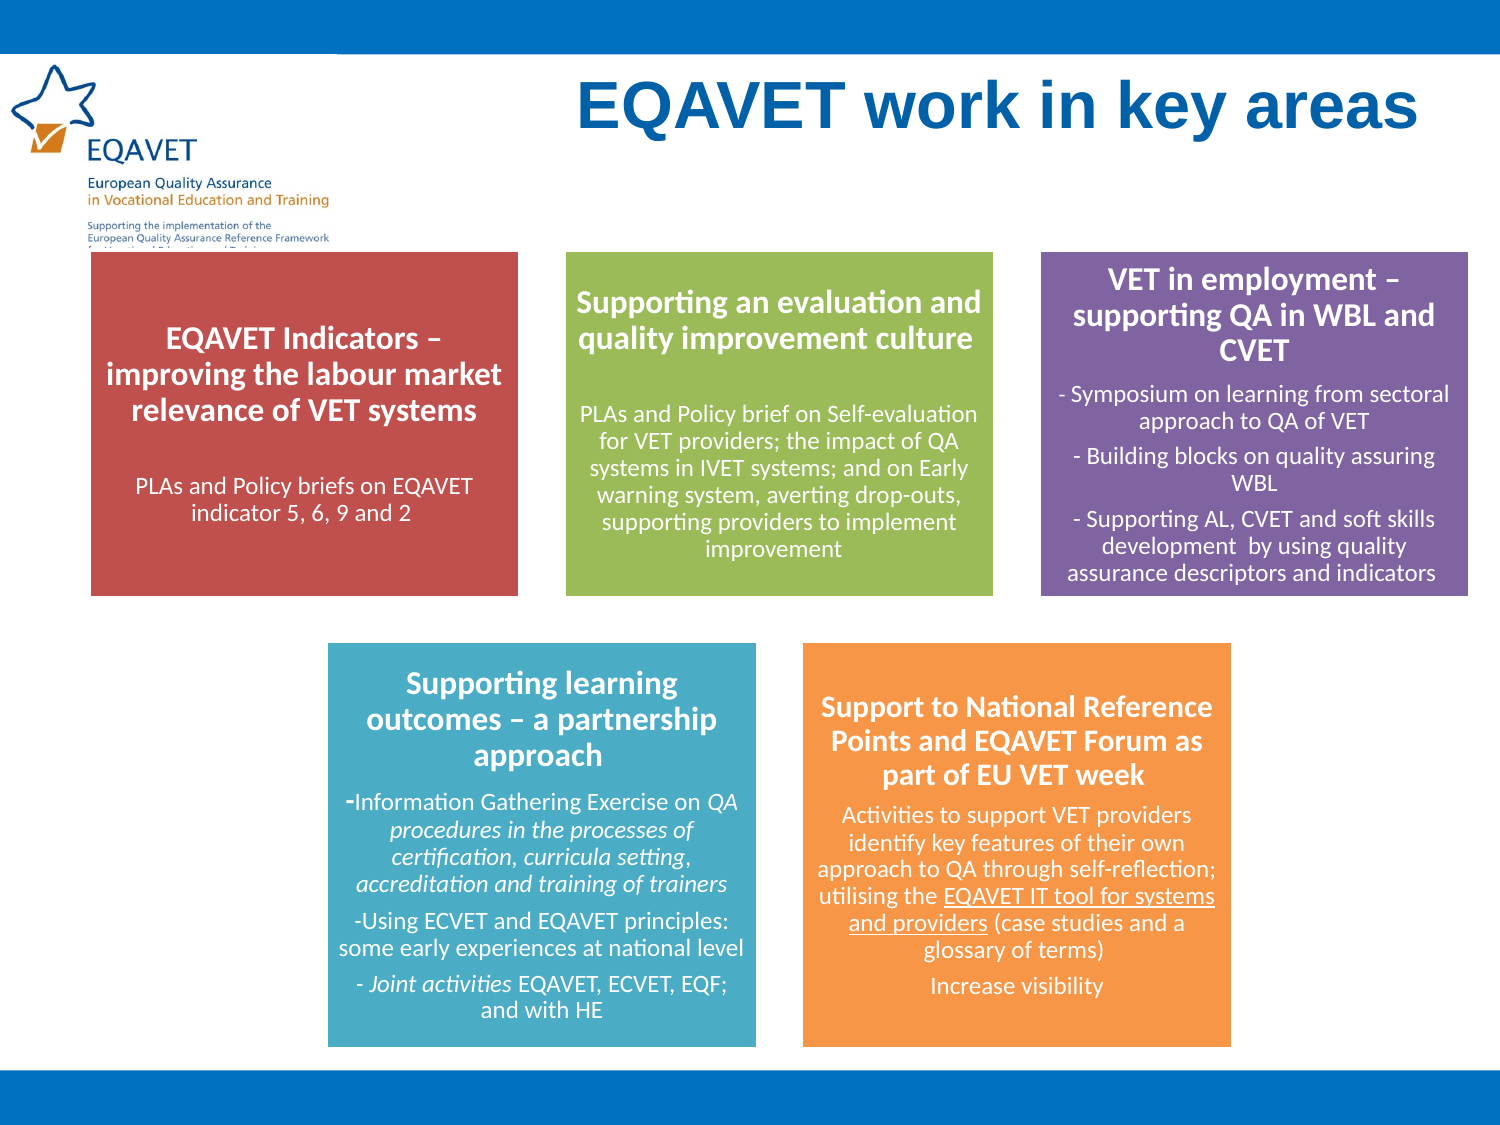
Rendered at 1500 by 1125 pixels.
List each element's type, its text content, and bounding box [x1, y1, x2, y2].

picture [0, 54, 337, 269]
list EQAVET work in key areas [501, 54, 1436, 227]
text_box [88, 228, 1471, 1071]
